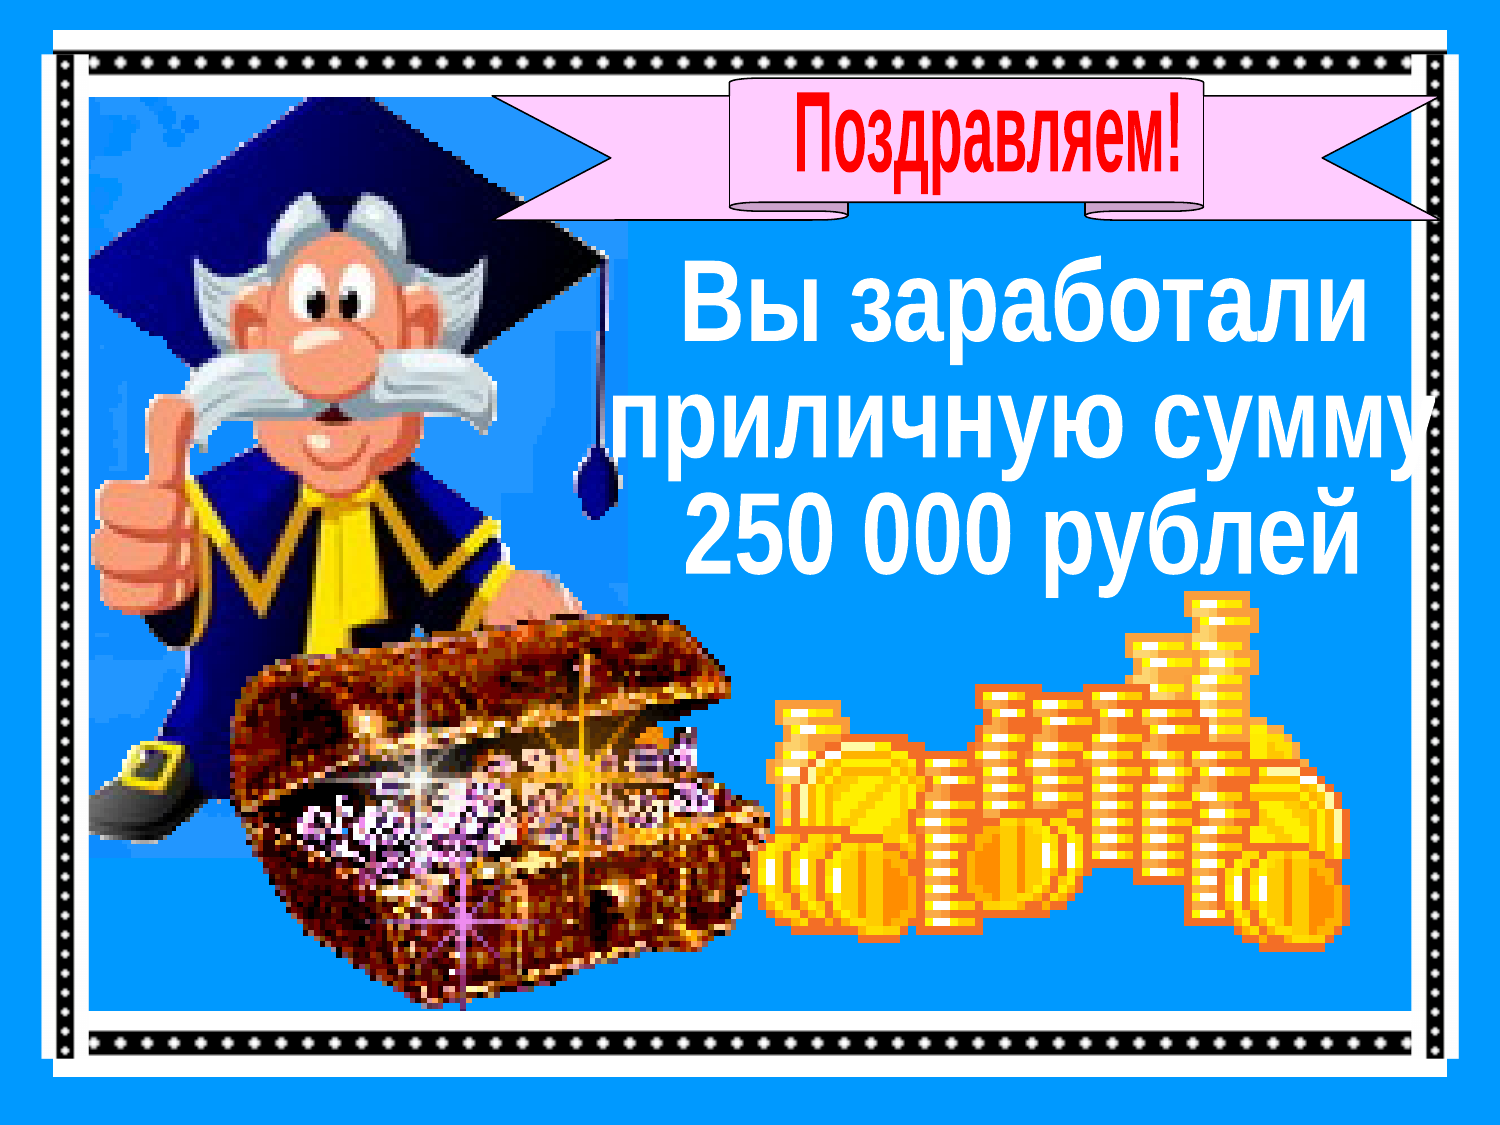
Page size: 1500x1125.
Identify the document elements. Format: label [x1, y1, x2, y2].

text_box [633, 105, 1441, 221]
text_box [229, 550, 1377, 1009]
picture [0, 30, 1500, 1078]
